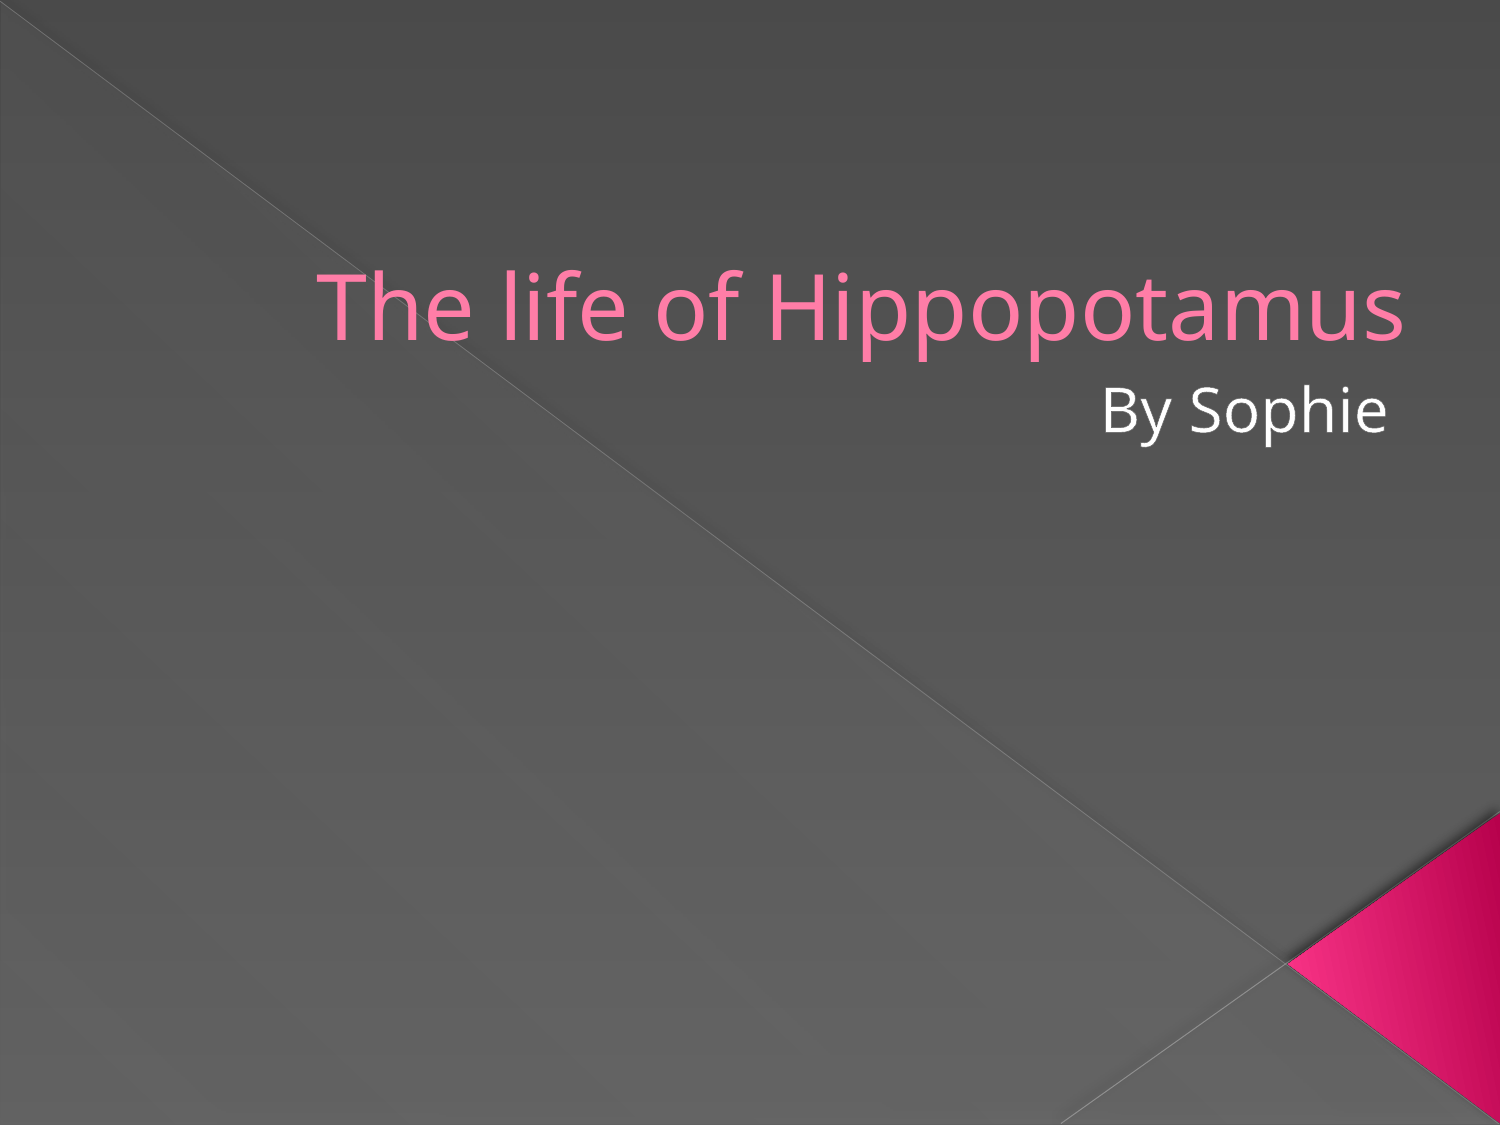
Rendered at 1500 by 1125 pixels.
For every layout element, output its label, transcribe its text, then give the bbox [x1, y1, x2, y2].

subtitle By Sophie [87, 362, 1411, 650]
title The life of Hippopotamus [99, 125, 1423, 367]
